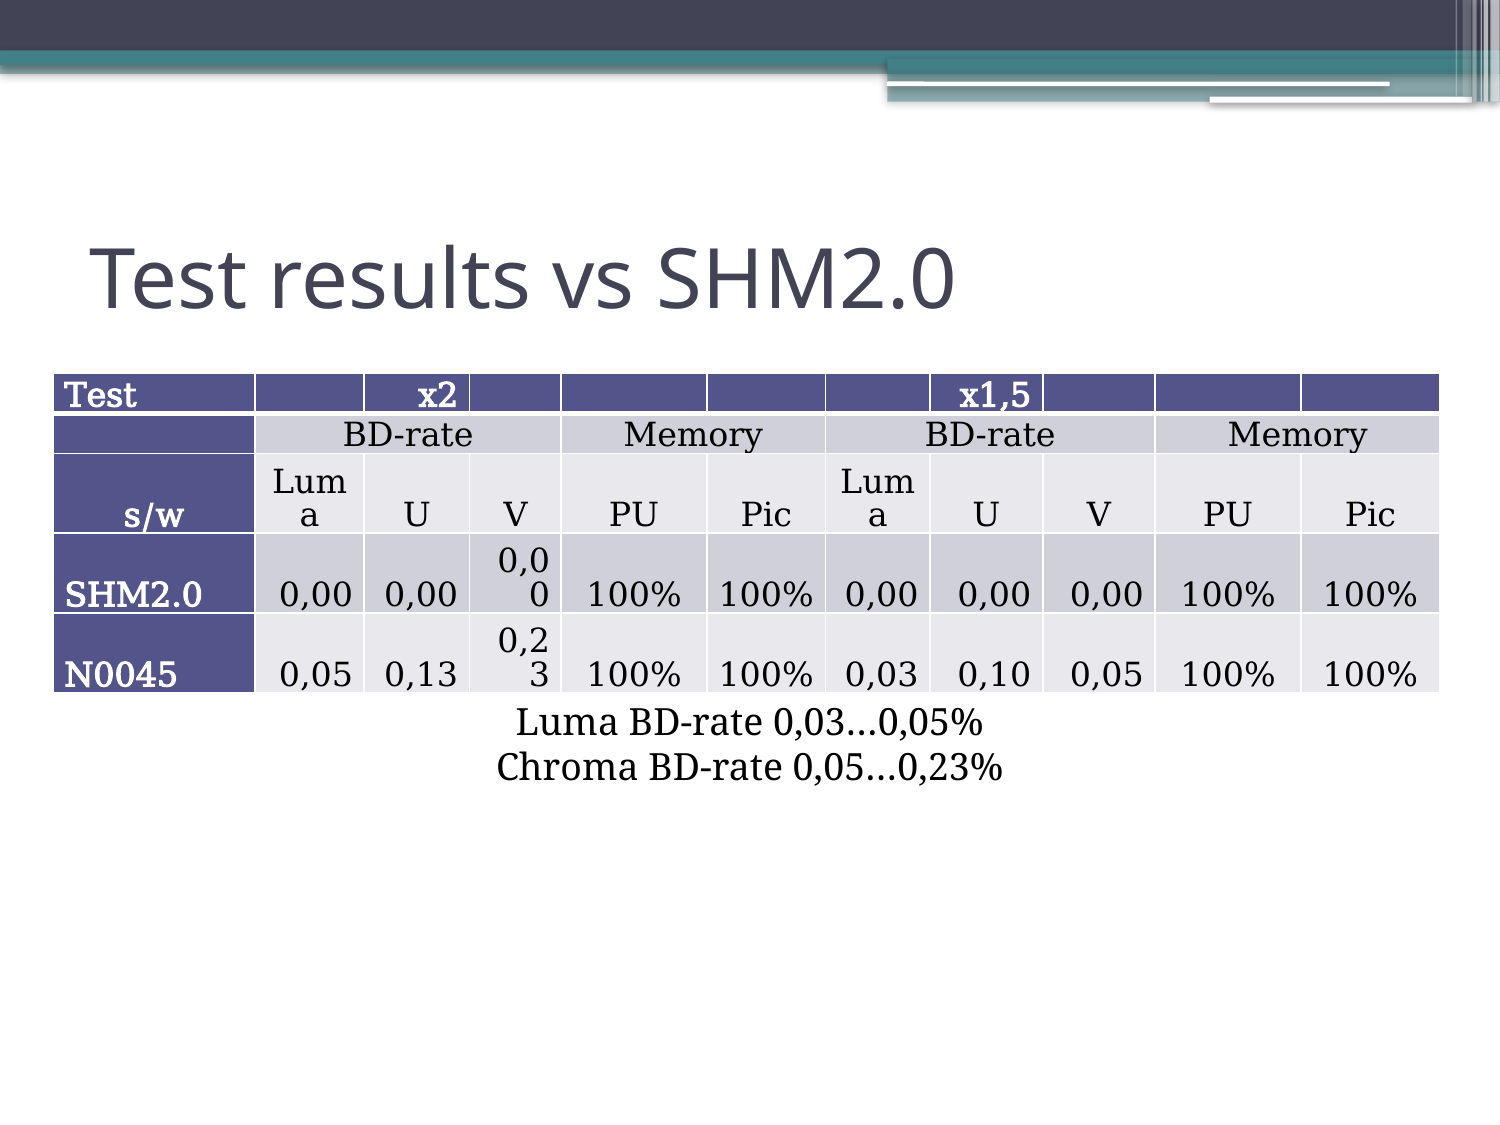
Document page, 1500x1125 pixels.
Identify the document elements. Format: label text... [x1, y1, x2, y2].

table_cell 100% [1156, 534, 1300, 612]
table_cell Memory [1156, 416, 1439, 453]
table_cell 100% [1302, 614, 1439, 692]
table_cell Pic [708, 454, 825, 532]
table_cell V [470, 454, 560, 532]
table_cell PU [562, 454, 706, 532]
table_cell U [931, 454, 1042, 532]
table_header [470, 374, 560, 411]
table_cell 0,23 [470, 614, 560, 692]
table_cell V [1044, 454, 1154, 532]
table_cell 0,13 [365, 614, 469, 692]
table_cell U [365, 454, 469, 532]
table_cell 100% [562, 614, 706, 692]
table_cell 0,00 [931, 534, 1042, 612]
table_cell PU [1156, 454, 1300, 532]
table_cell 100% [562, 534, 706, 612]
table_cell N0045 [54, 614, 254, 692]
table_cell 0,00 [256, 534, 363, 612]
table_header [708, 374, 825, 411]
table_cell 0,03 [826, 614, 929, 692]
table_cell 0,00 [470, 534, 560, 612]
table_cell 0,00 [826, 534, 929, 612]
table_cell 100% [708, 614, 825, 692]
table_header [1044, 374, 1154, 411]
table_cell 0,05 [1044, 614, 1154, 692]
table_cell Luma [256, 454, 363, 532]
table_cell SHM2.0 [54, 534, 254, 612]
table_cell Pic [1302, 454, 1439, 532]
table_cell 0,00 [1044, 534, 1154, 612]
table_cell 0,05 [256, 614, 363, 692]
table_cell 100% [708, 534, 825, 612]
text_box Performance effect Luma BD-rate 0,03…0,05% Chroma BD-rate 0,05…0,23% [481, 694, 1019, 795]
table_cell BD-rate [256, 416, 560, 453]
table_cell 100% [1302, 534, 1439, 612]
table_cell 0,00 [365, 534, 469, 612]
table_cell [54, 416, 254, 453]
table_cell s/w [54, 454, 254, 532]
table_header [562, 374, 706, 411]
table_header Test [54, 374, 254, 411]
table_header x1,5 [931, 374, 1042, 411]
table_cell 0,10 [931, 614, 1042, 692]
table_header [1302, 374, 1439, 411]
title Test results vs SHM2.0 [75, 187, 1425, 363]
table_header x2 [365, 374, 469, 411]
table_header [1156, 374, 1300, 411]
table_cell BD-rate [826, 416, 1154, 453]
table_cell Memory [562, 416, 825, 453]
table_cell Luma [826, 454, 929, 532]
table_header [826, 374, 929, 411]
table_header [256, 374, 363, 411]
table_cell 100% [1156, 614, 1300, 692]
